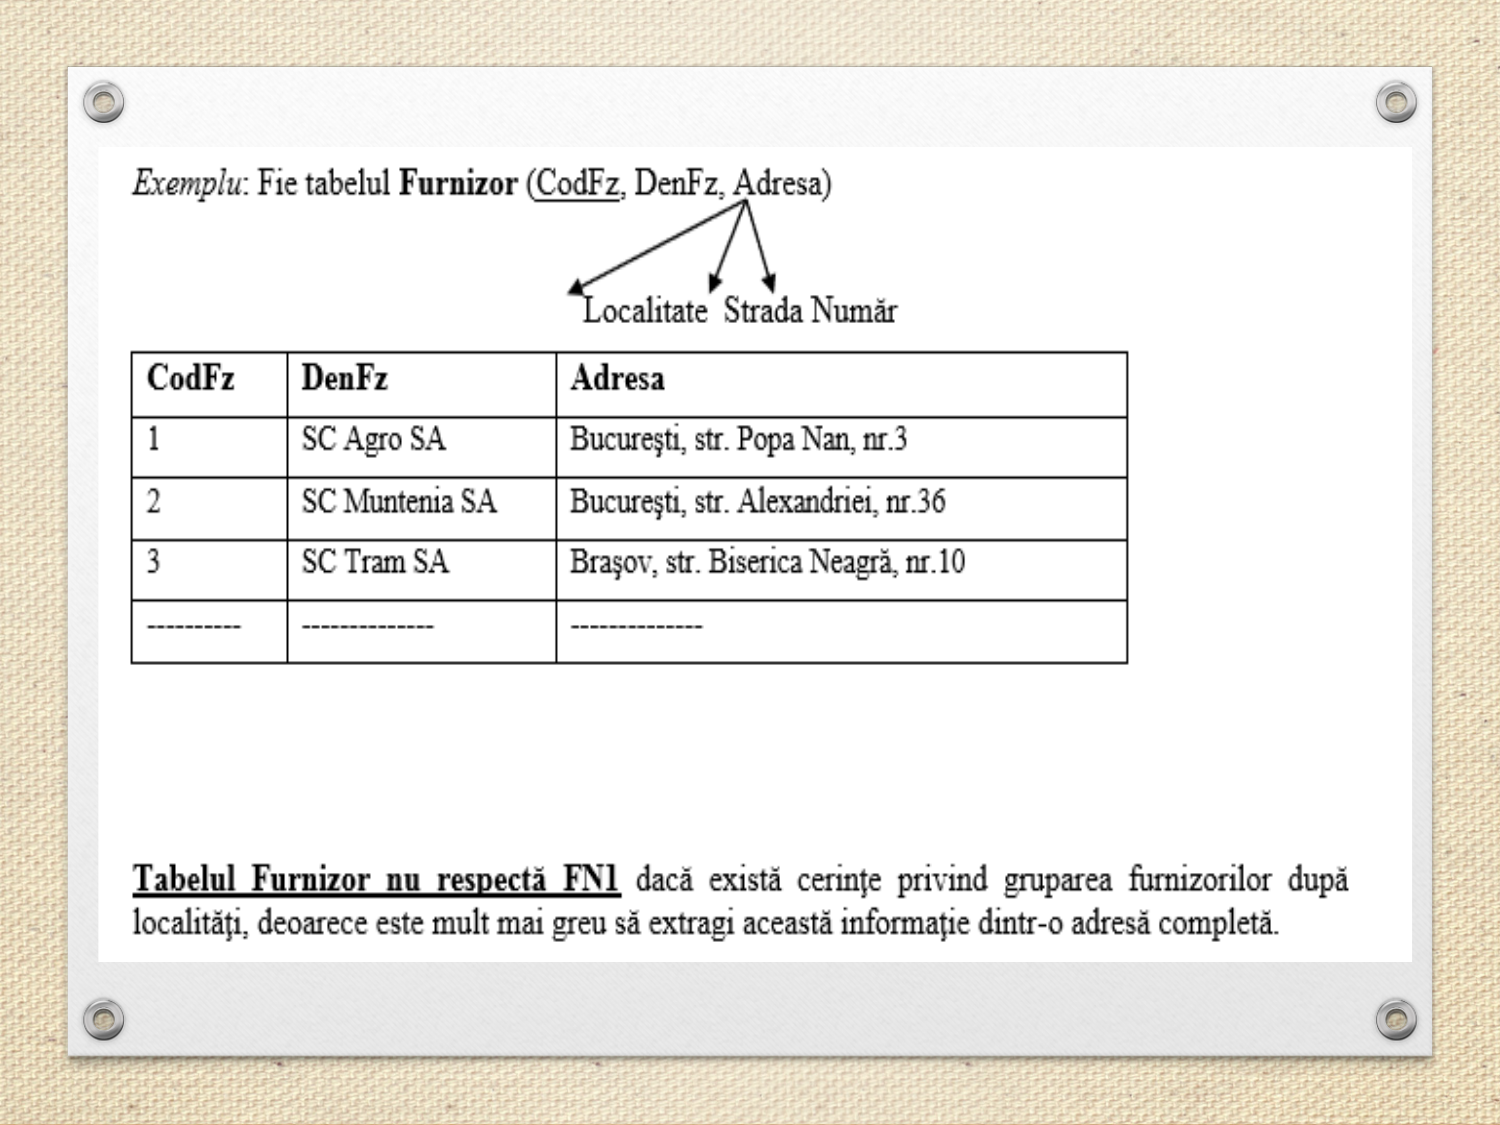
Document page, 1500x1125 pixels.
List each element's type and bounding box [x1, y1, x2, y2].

picture [0, 0, 1500, 1125]
list [98, 147, 1413, 962]
